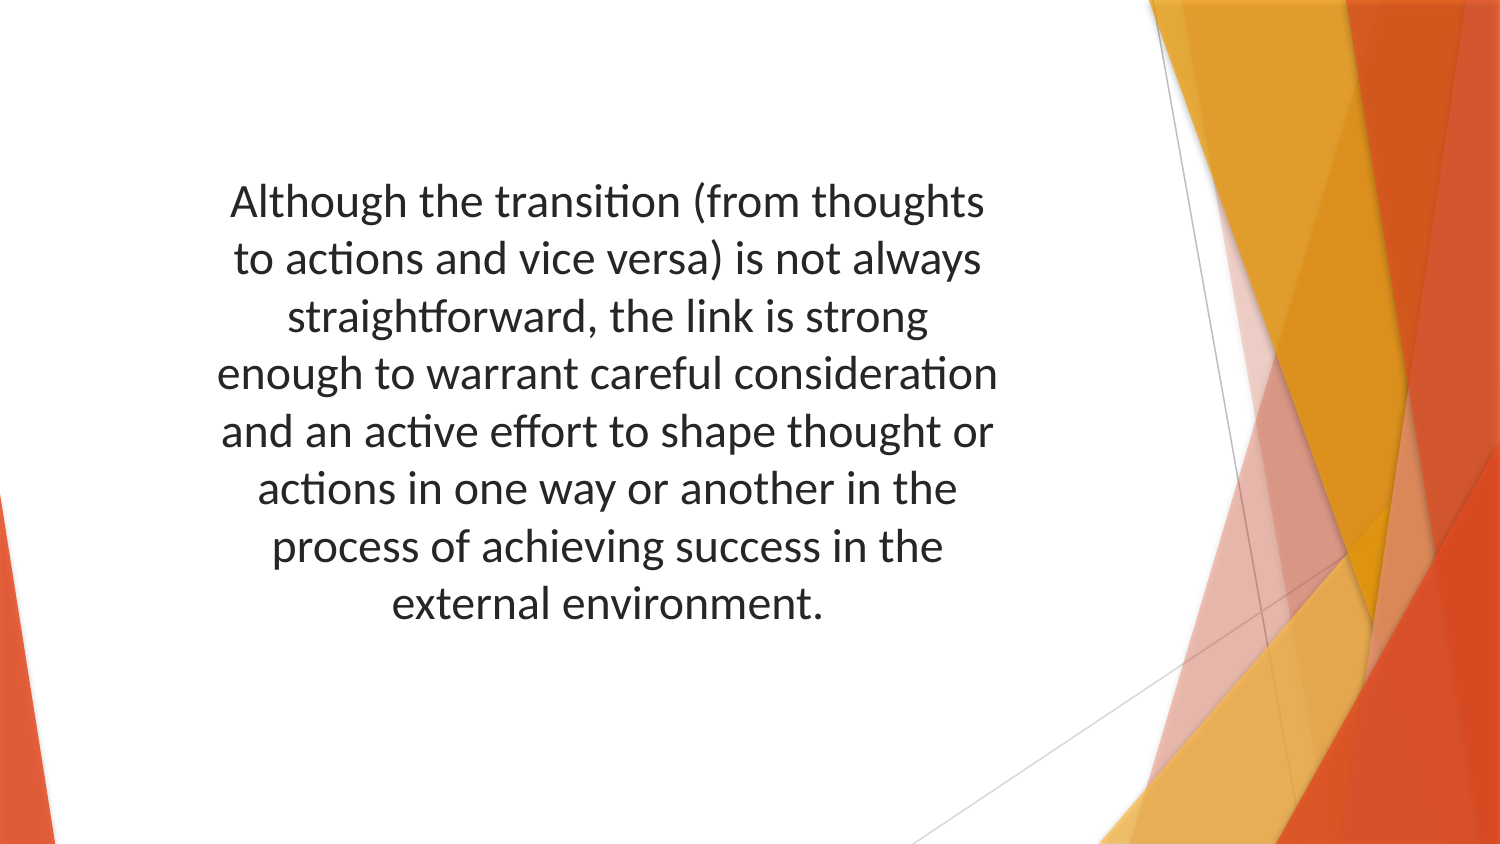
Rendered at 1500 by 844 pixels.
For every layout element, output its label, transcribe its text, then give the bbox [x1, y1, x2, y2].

list Although the transition (from thoughts to actions and vice versa) is not always straightforward, the link is strong enough to warrant careful consideration and an active effort to shape thought or actions in one way or another in the process of achieving success in the external environment. [194, 161, 1022, 753]
